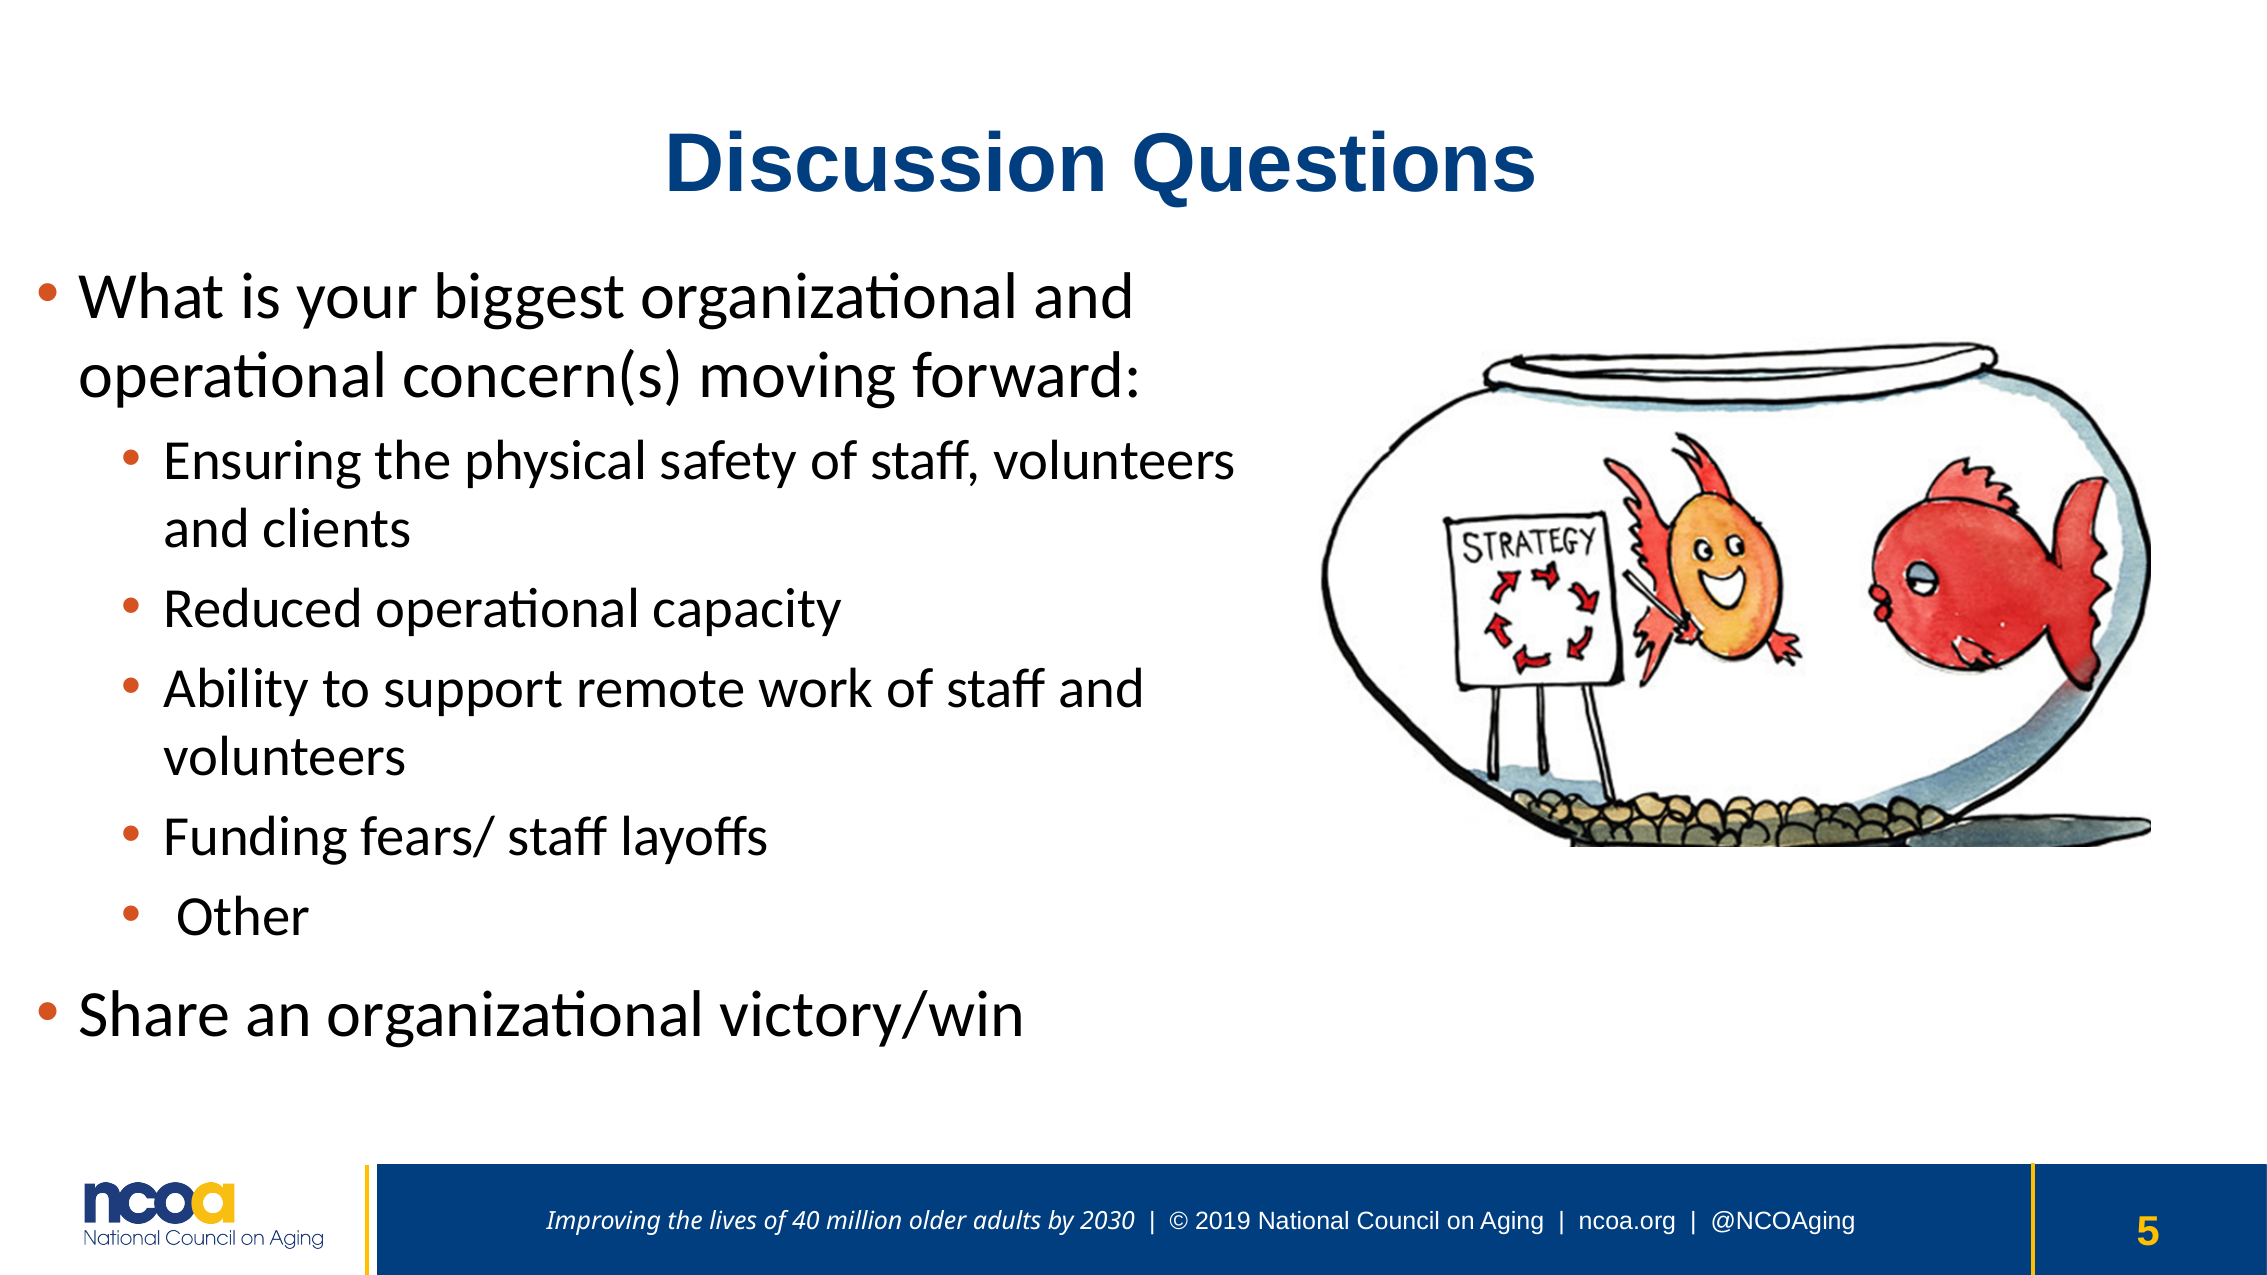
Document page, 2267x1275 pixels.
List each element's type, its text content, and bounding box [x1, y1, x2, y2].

picture [1318, 337, 2151, 847]
title Discussion Questions [115, 59, 2111, 271]
picture [84, 1182, 323, 1249]
list What is your biggest organizational and operational concern(s) moving forward: Ensuring the physical safety of staff, volunteers and clients Reduced operational capacity Ability to support remote work of staff and volunteers Funding fears/ staff layoffs Other Share an organizational victory/win [21, 244, 1279, 1141]
slide_number 5 [2029, 1181, 2267, 1275]
